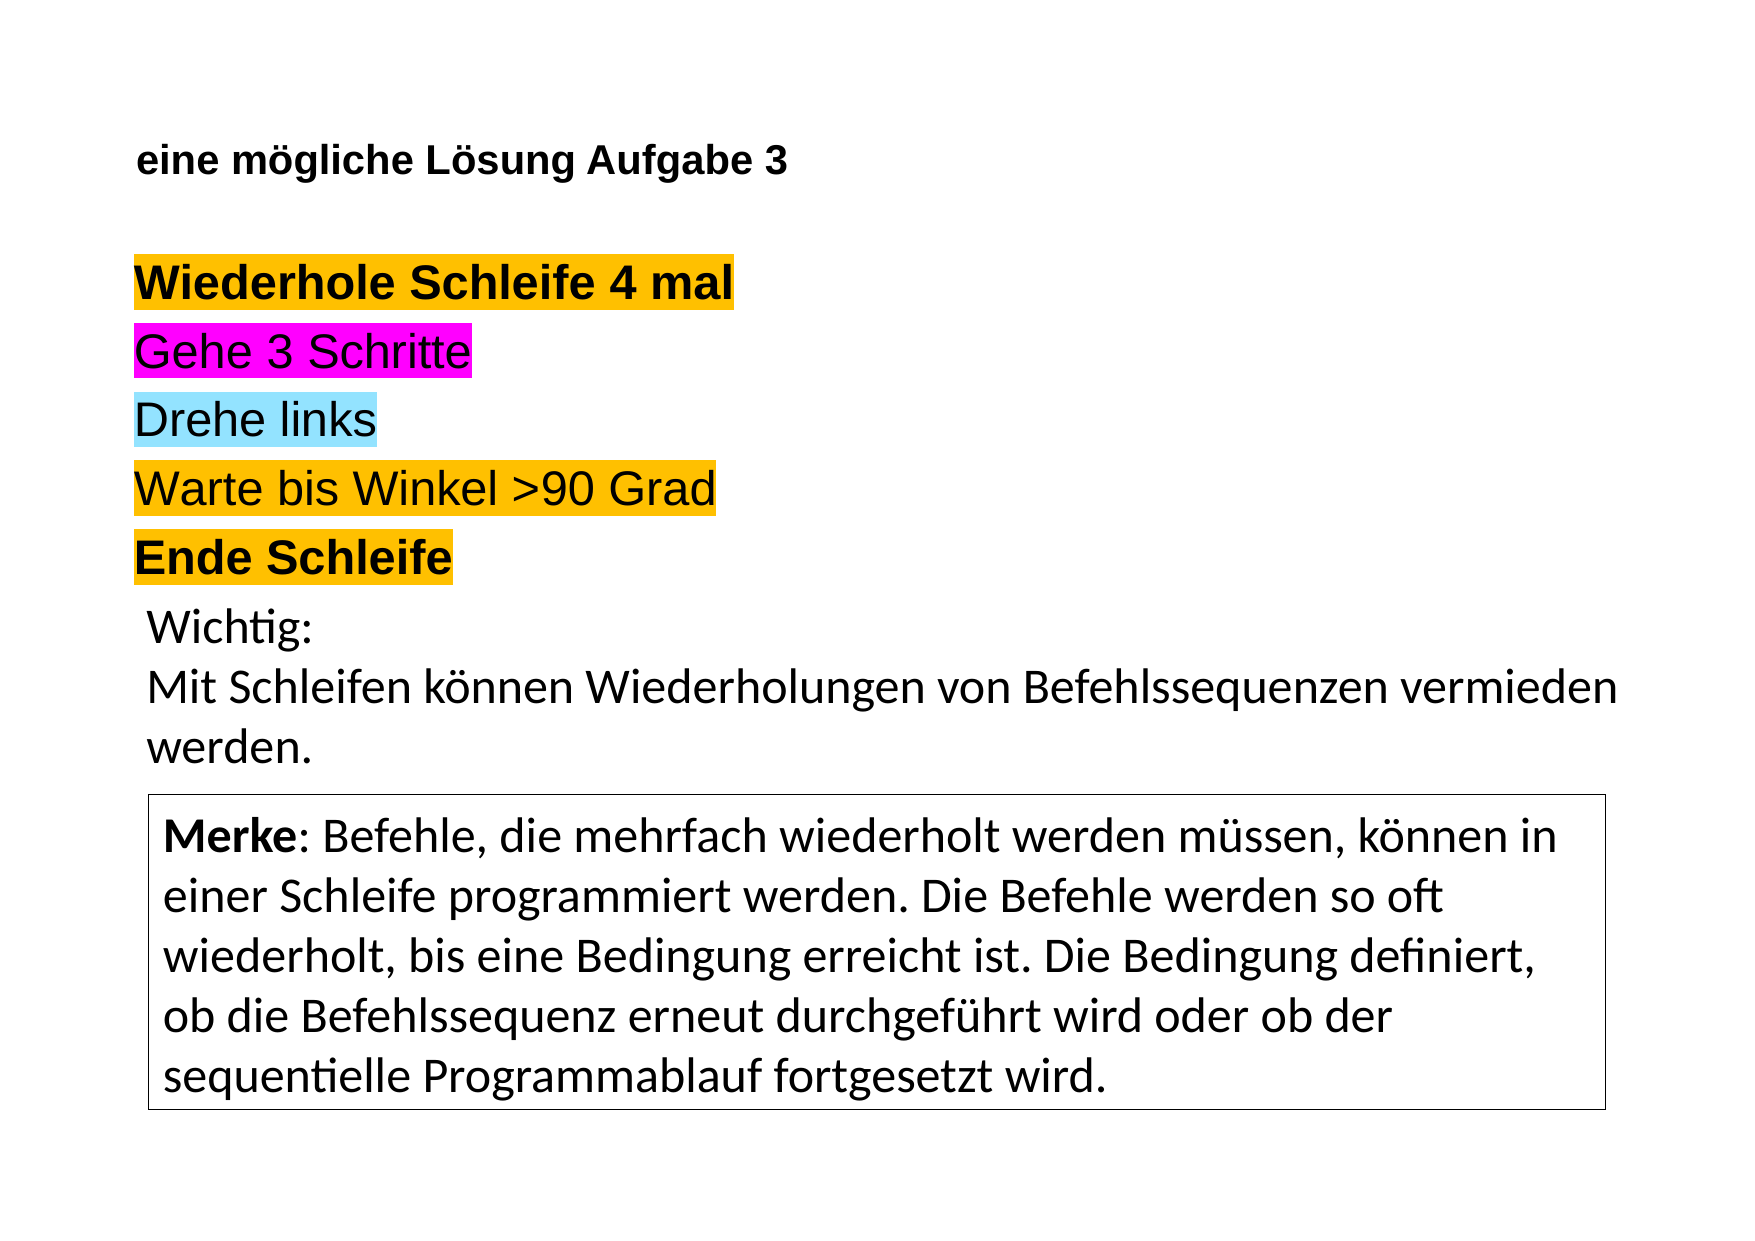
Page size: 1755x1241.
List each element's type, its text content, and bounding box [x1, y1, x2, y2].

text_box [121, 253, 1448, 726]
title eine mögliche Lösung Aufgabe 3 [121, 125, 1633, 185]
text_box Wichtig: Mit Schleifen können Wiederholungen von Befehlssequenzen vermieden werden. [131, 586, 1635, 782]
text_box Merke: Befehle, die mehrfach wiederholt werden müssen, können in einer Schleife programmiert werden. Die Befehle werden so oft wiederholt, bis eine Bedingung erreicht ist. Die Bedingung definiert, ob die Befehlssequenz erneut durchgeführt wird oder ob der sequentielle Programmablauf fortgesetzt wird. [148, 794, 1606, 1110]
